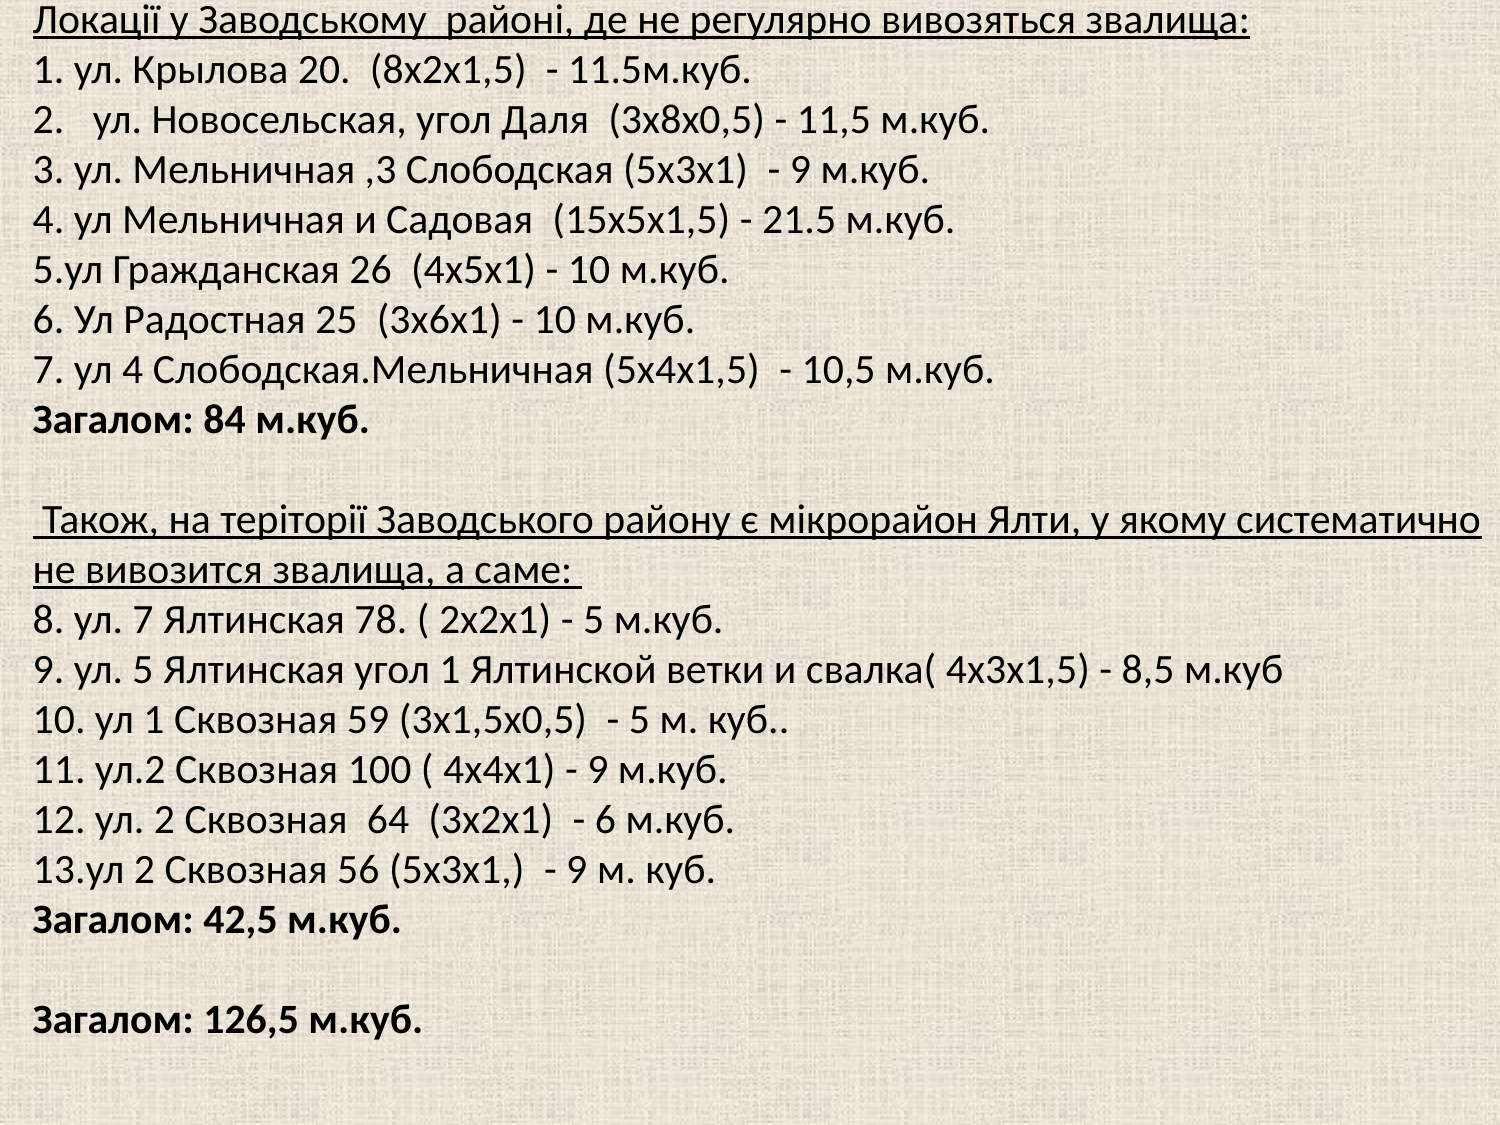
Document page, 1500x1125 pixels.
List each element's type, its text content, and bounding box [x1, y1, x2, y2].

title Локації у Заводському районі, де не регулярно вивозяться звалища: 1. ул. Крылова 20. (8х2х1,5) - 11.5м.куб. 2. ул. Новосельская, угол Даля (3х8х0,5) - 11,5 м.куб. 3. ул. Мельничная ,3 Слободская (5х3х1) - 9 м.куб. 4. ул Мельничная и Садовая (15х5х1,5) - 21.5 м.куб. 5.ул Гражданская 26 (4х5х1) - 10 м.куб. 6. Ул Радостная 25 (3х6х1) - 10 м.куб. 7. ул 4 Слободская.Мельничная (5х4х1,5) - 10,5 м.куб. Загалом: 84 м.куб. Також, на теріторії Заводського району є мікрорайон Ялти, у якому систематично не вивозится звалища, а саме: 8. ул. 7 Ялтинская 78. ( 2х2х1) - 5 м.куб. 9. ул. 5 Ялтинская угол 1 Ялтинской ветки и свалка( 4х3х1,5) - 8,5 м.куб 10. ул 1 Сквозная 59 (3х1,5х0,5) - 5 м. куб.. 11. ул.2 Сквозная 100 ( 4х4х1) - 9 м.куб. 12. ул. 2 Сквозная 64 (3х2х1) - 6 м.куб. 13.ул 2 Сквозная 56 (5х3х1,) - 9 м. куб. Загалом: 42,5 м.куб. Загалом: 126,5 м.куб. [17, 219, 1500, 965]
